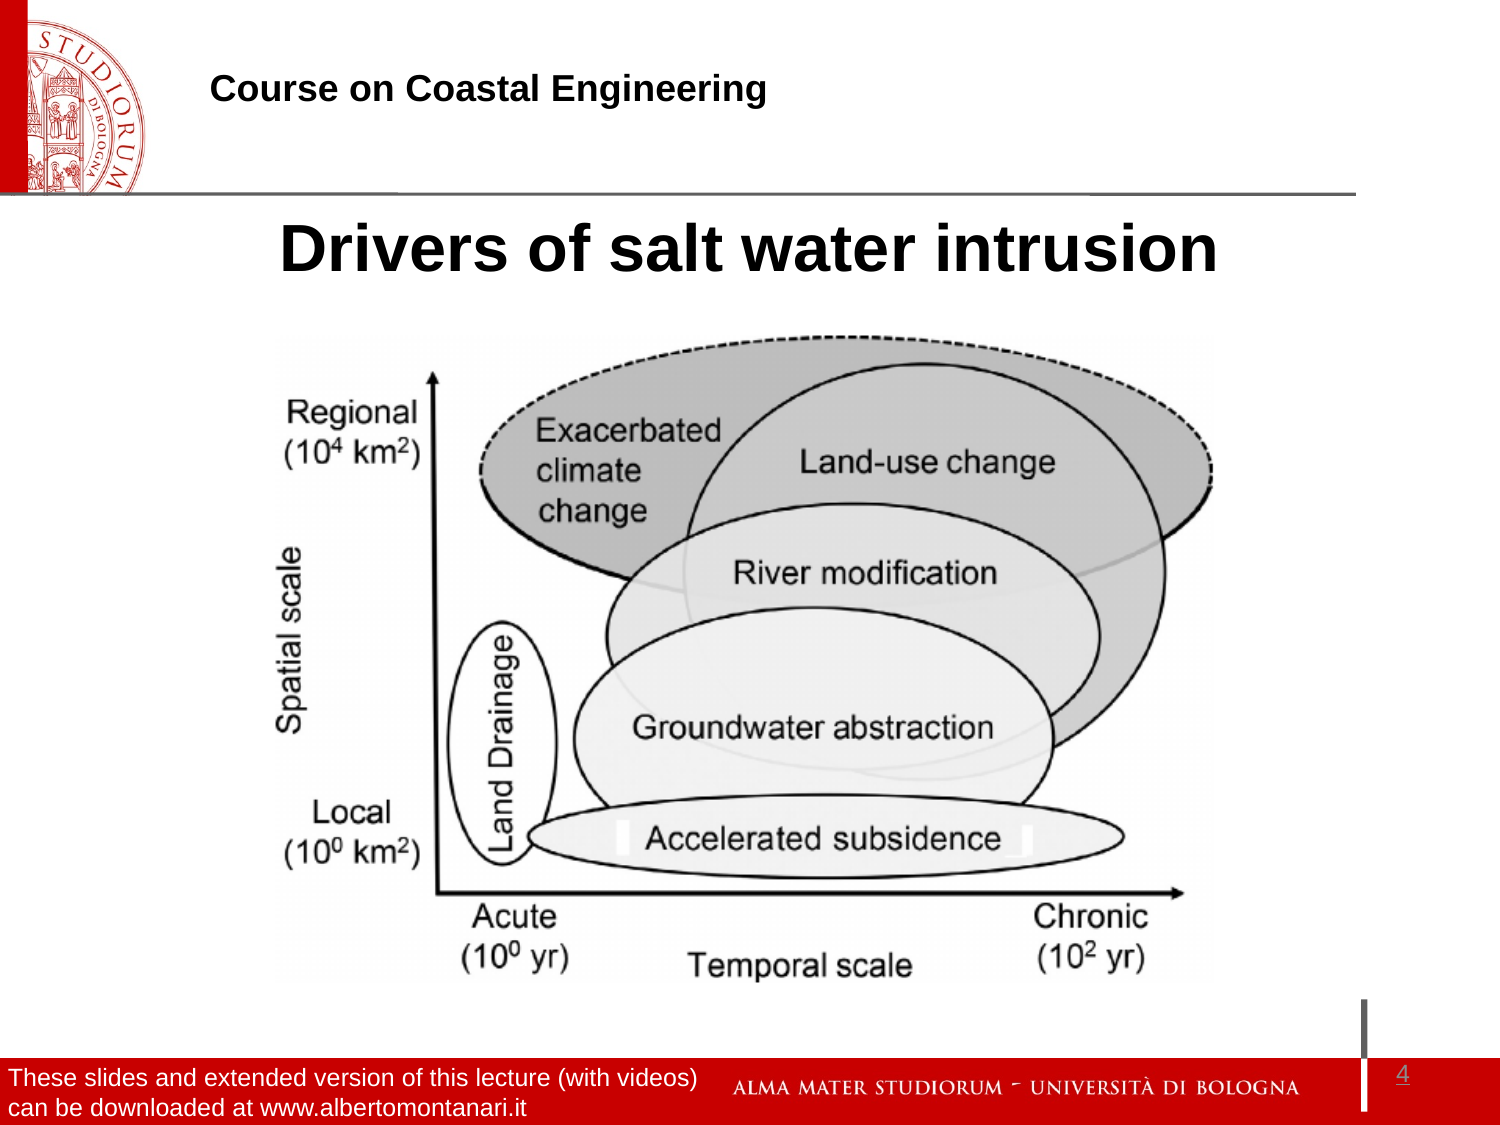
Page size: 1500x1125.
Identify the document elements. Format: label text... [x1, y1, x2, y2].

slide_number 4 [1074, 1042, 1425, 1103]
picture [28, 16, 151, 117]
text_box Drivers of salt water intrusion [11, 117, 1489, 292]
picture [254, 327, 1246, 990]
picture [0, 1058, 1500, 1125]
